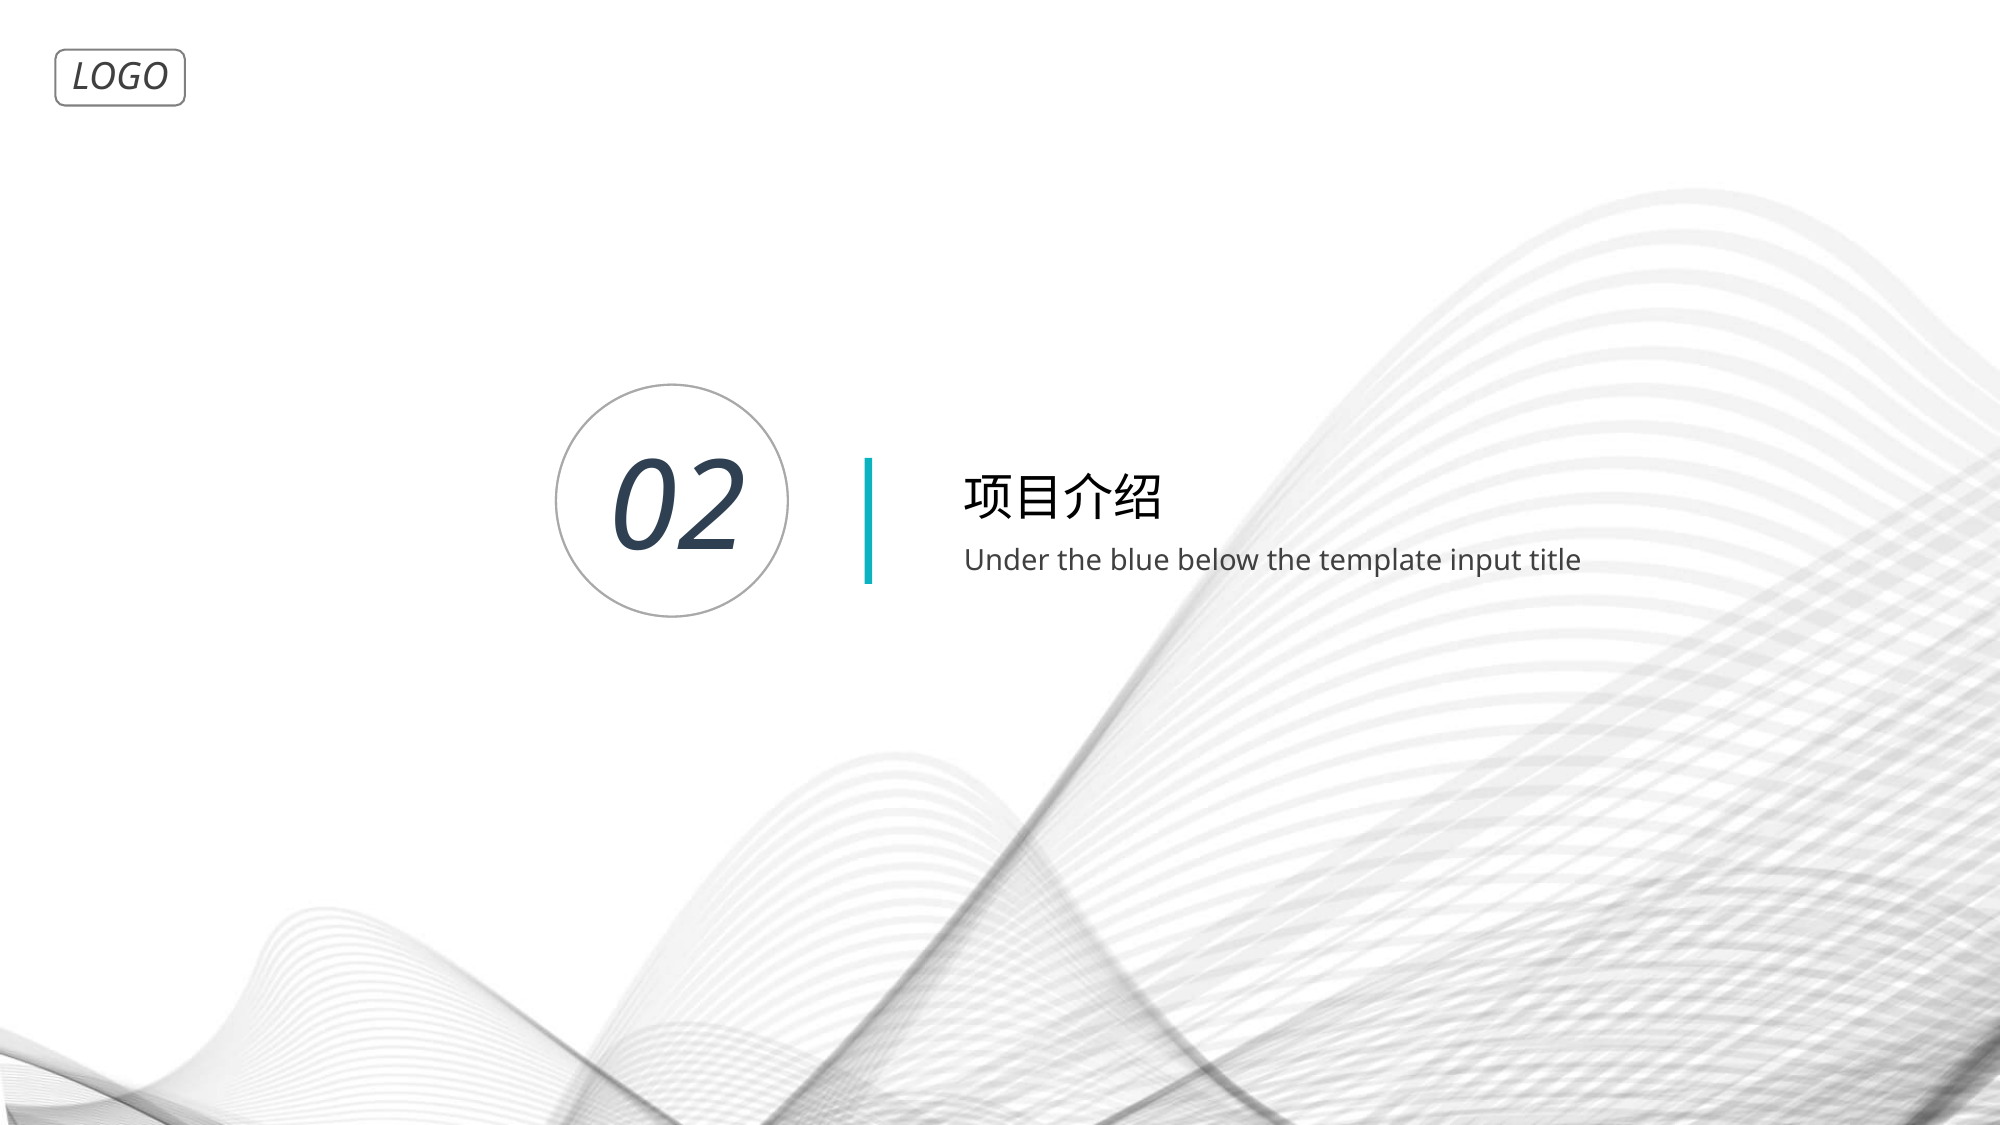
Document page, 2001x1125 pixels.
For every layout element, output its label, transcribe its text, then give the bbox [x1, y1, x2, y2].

text_box 项目介绍 [949, 457, 1224, 533]
text_box 02 [755, 417, 762, 424]
text_box Under the blue below the template input title [949, 533, 1600, 584]
picture [0, 0, 2000, 1125]
text_box [864, 457, 873, 585]
text_box [554, 383, 789, 618]
